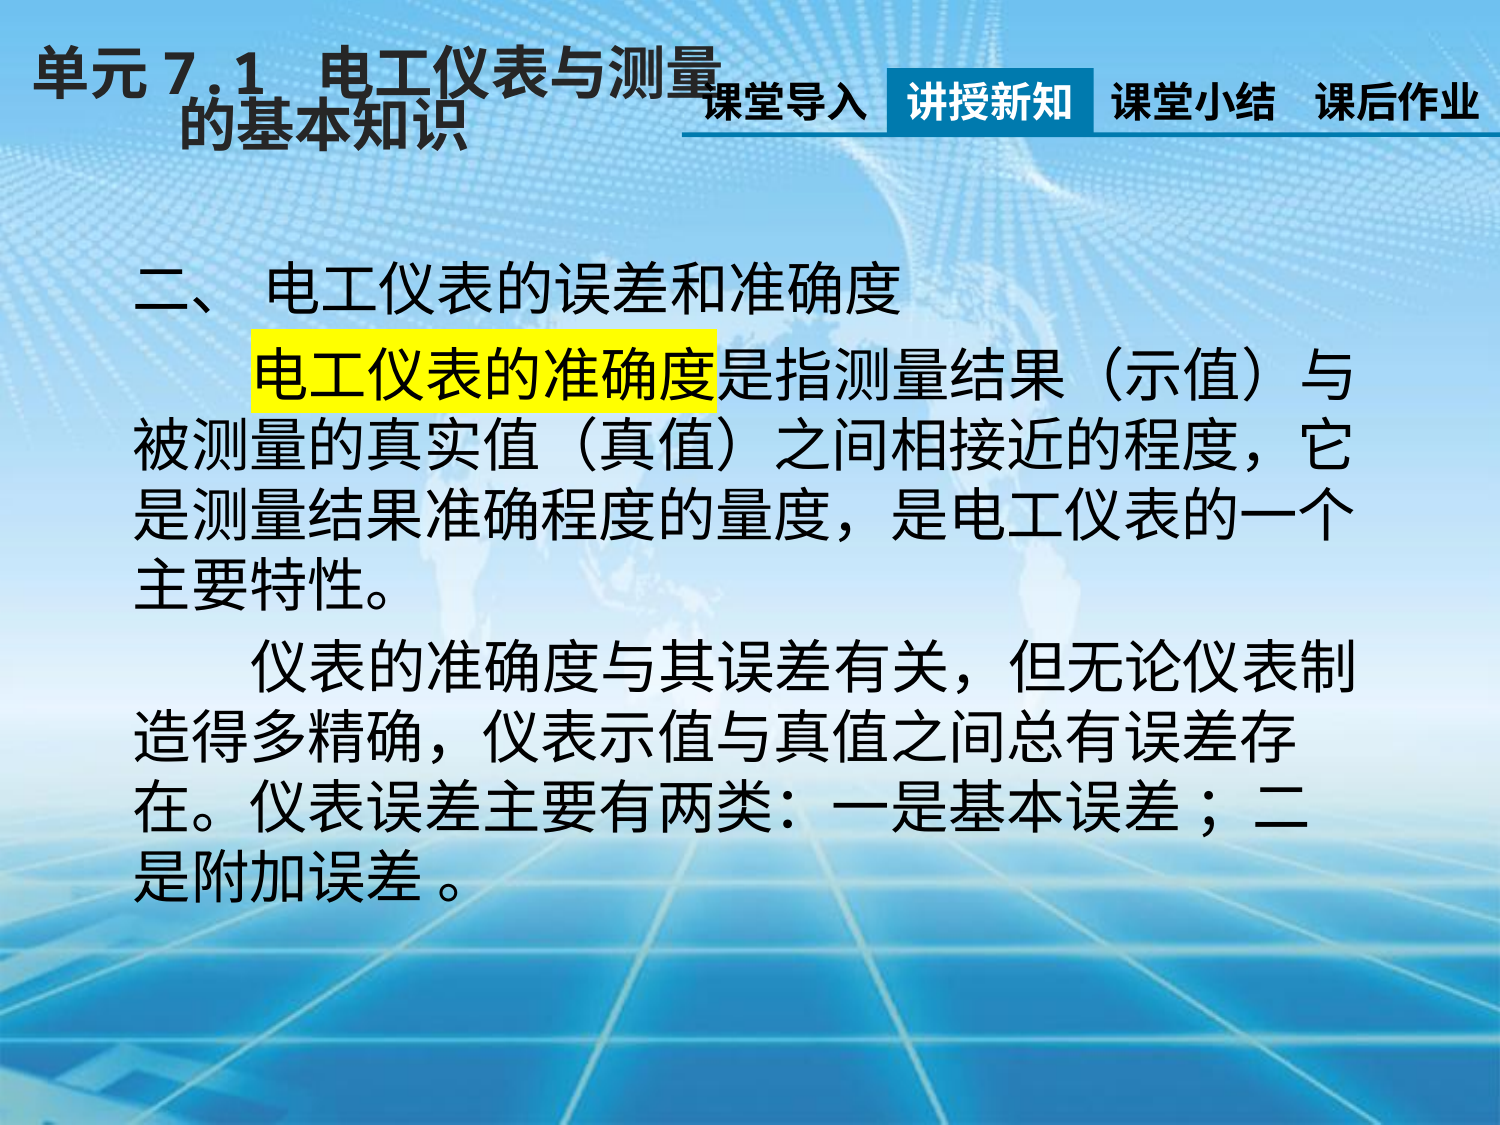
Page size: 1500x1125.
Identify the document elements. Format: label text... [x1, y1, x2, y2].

text_box 二、 电工仪表的误差和准确度 [117, 245, 998, 330]
text_box 电工仪表的准确度是指测量结果（示值）与被测量的真实值（真值）之间相接近的程度，它是测量结果准确程度的量度，是电工仪表的一个主要特性。 仪表的准确度与其误差有关，但无论仪表制造得多精确，仪表示值与真值之间总有误差存在。仪表误差主要有两类：一是基本误差 ；二是附加误差 。 [117, 330, 1383, 991]
picture [0, 0, 1500, 1125]
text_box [16, 46, 1500, 168]
